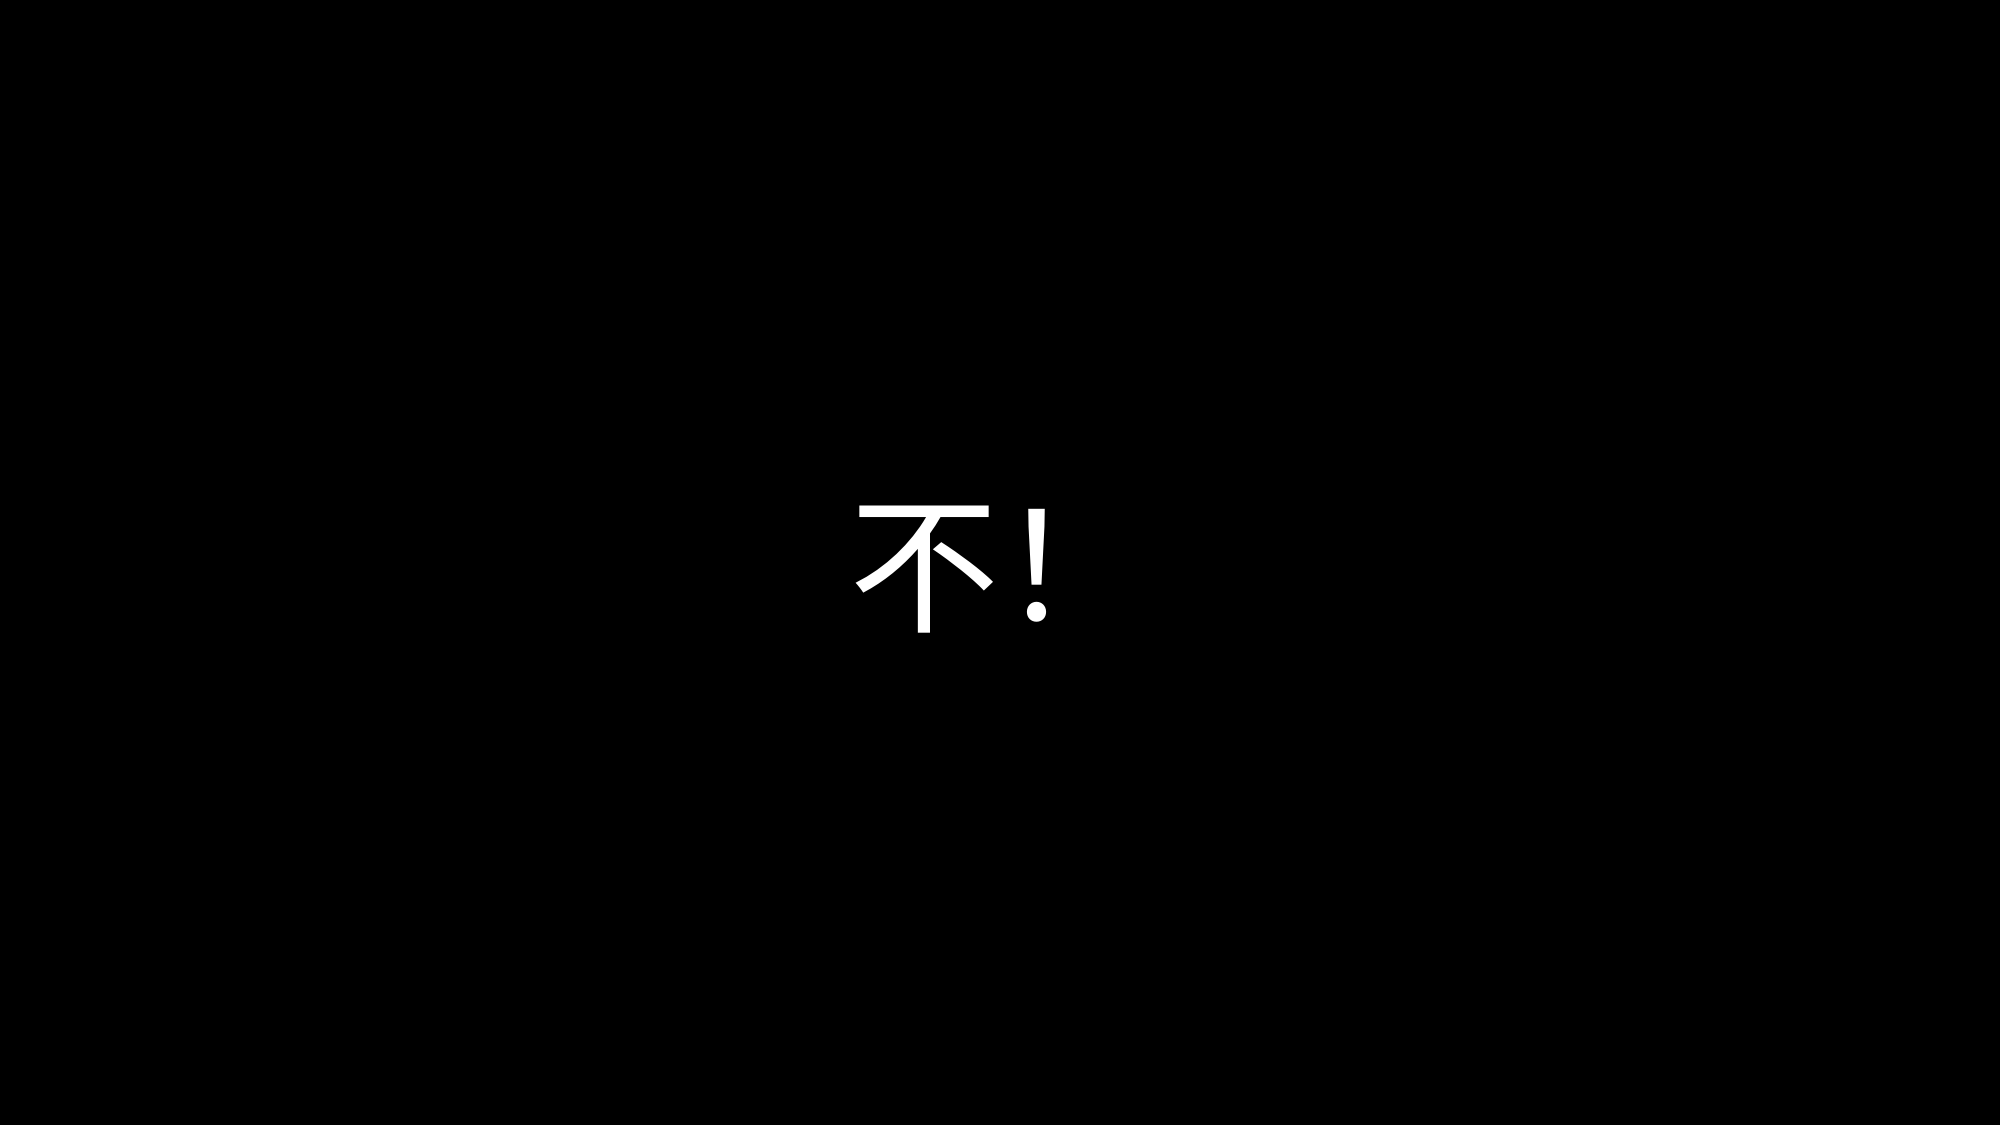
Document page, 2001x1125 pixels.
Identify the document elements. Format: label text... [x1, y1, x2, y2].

text_box 不！ [500, 463, 1500, 659]
